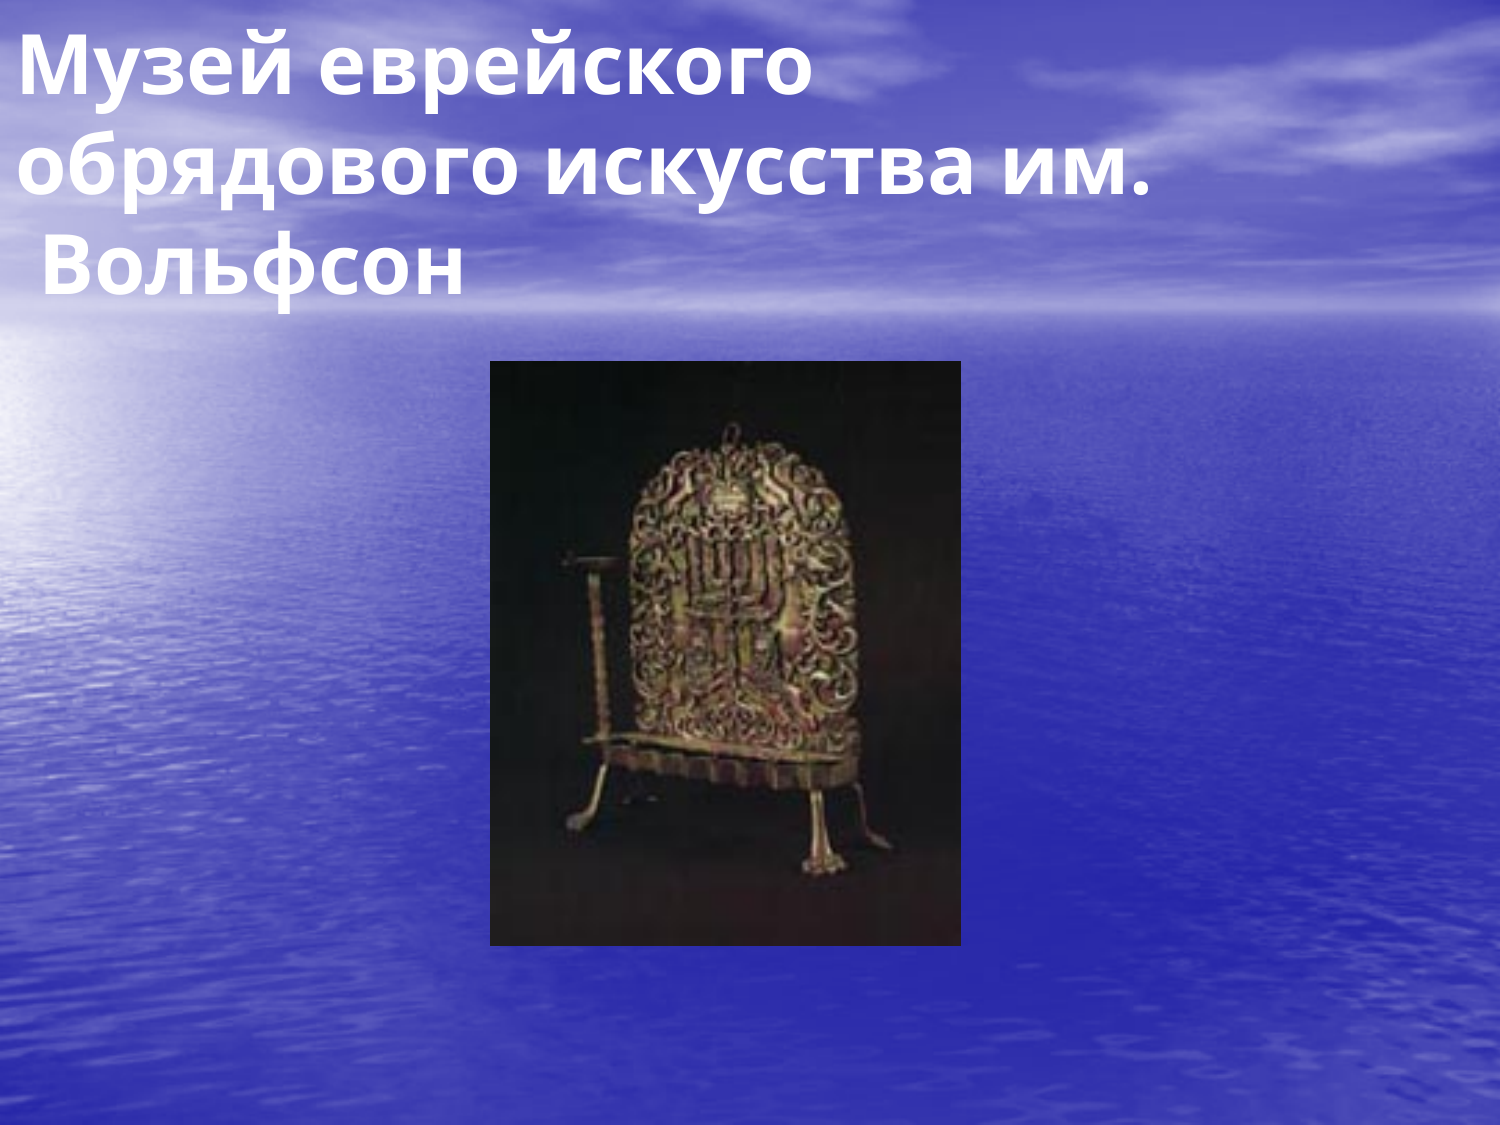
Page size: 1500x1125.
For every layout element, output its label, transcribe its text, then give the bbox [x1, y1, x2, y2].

picture [489, 361, 962, 947]
title Музей еврейского обрядового искусства им. Вольфсон [0, 47, 1351, 276]
